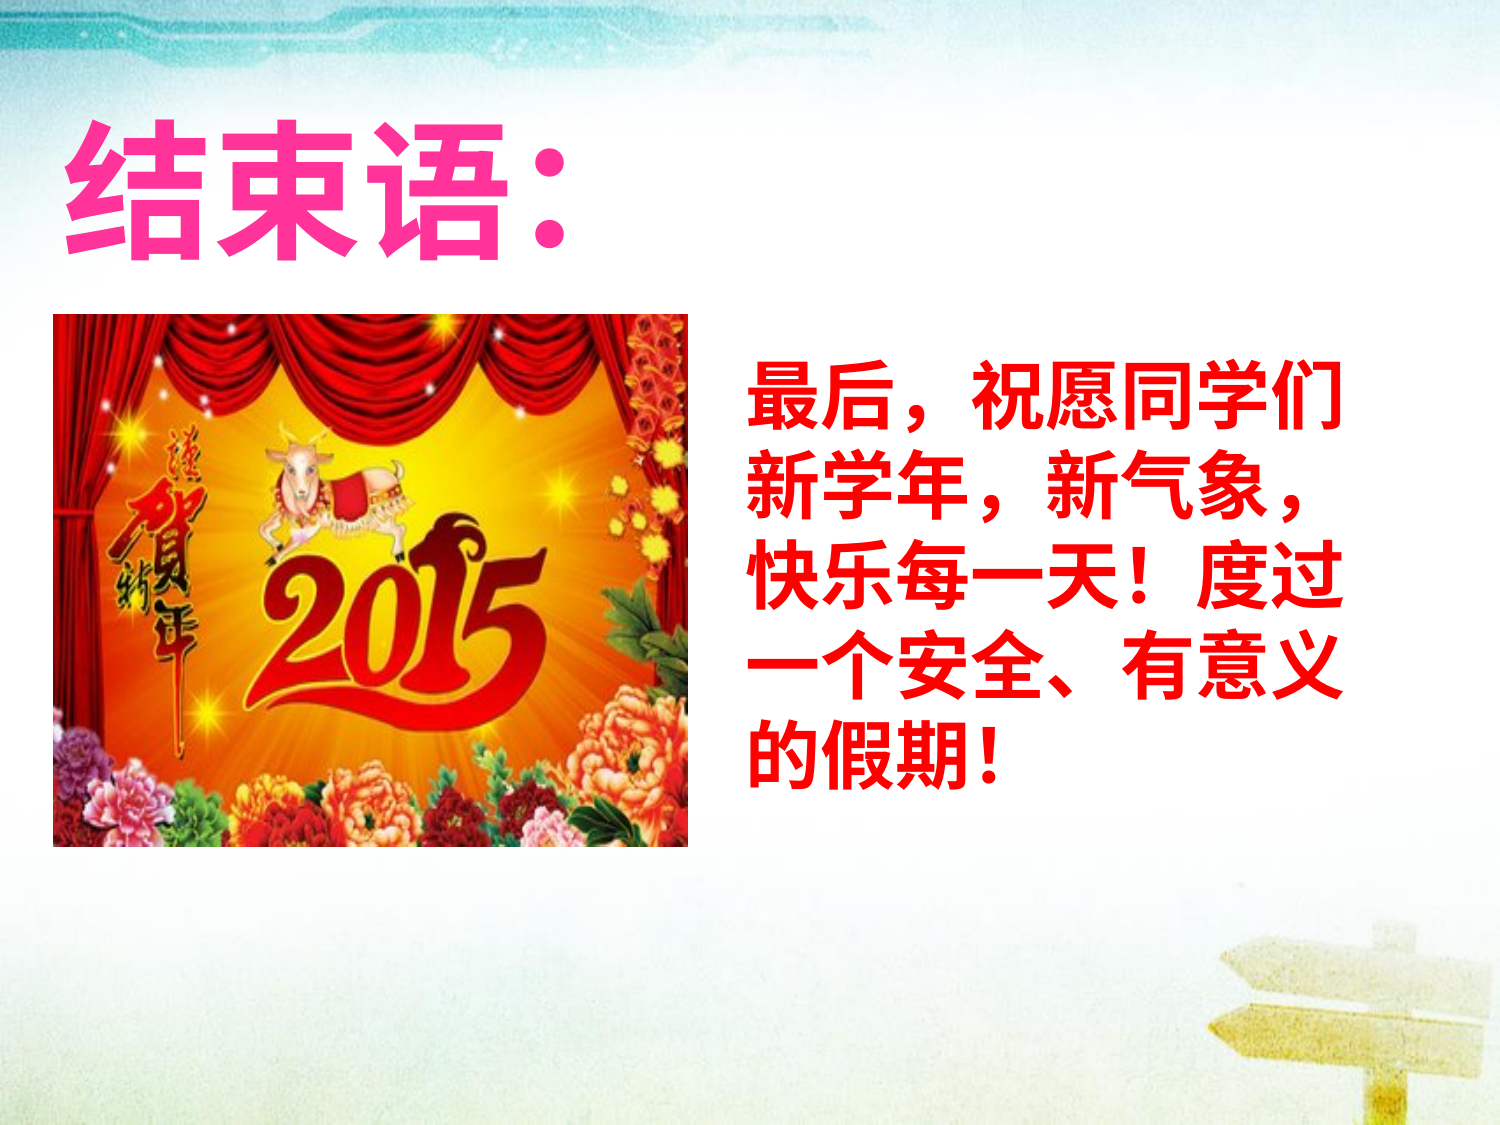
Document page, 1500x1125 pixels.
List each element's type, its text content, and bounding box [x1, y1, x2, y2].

text_box 结束语： [47, 89, 839, 285]
picture [0, 0, 1500, 1125]
text_box 最后，祝愿同学们新学年，新气象，快乐每一天！度过一个安全、有意义的假期！ [730, 341, 1416, 807]
